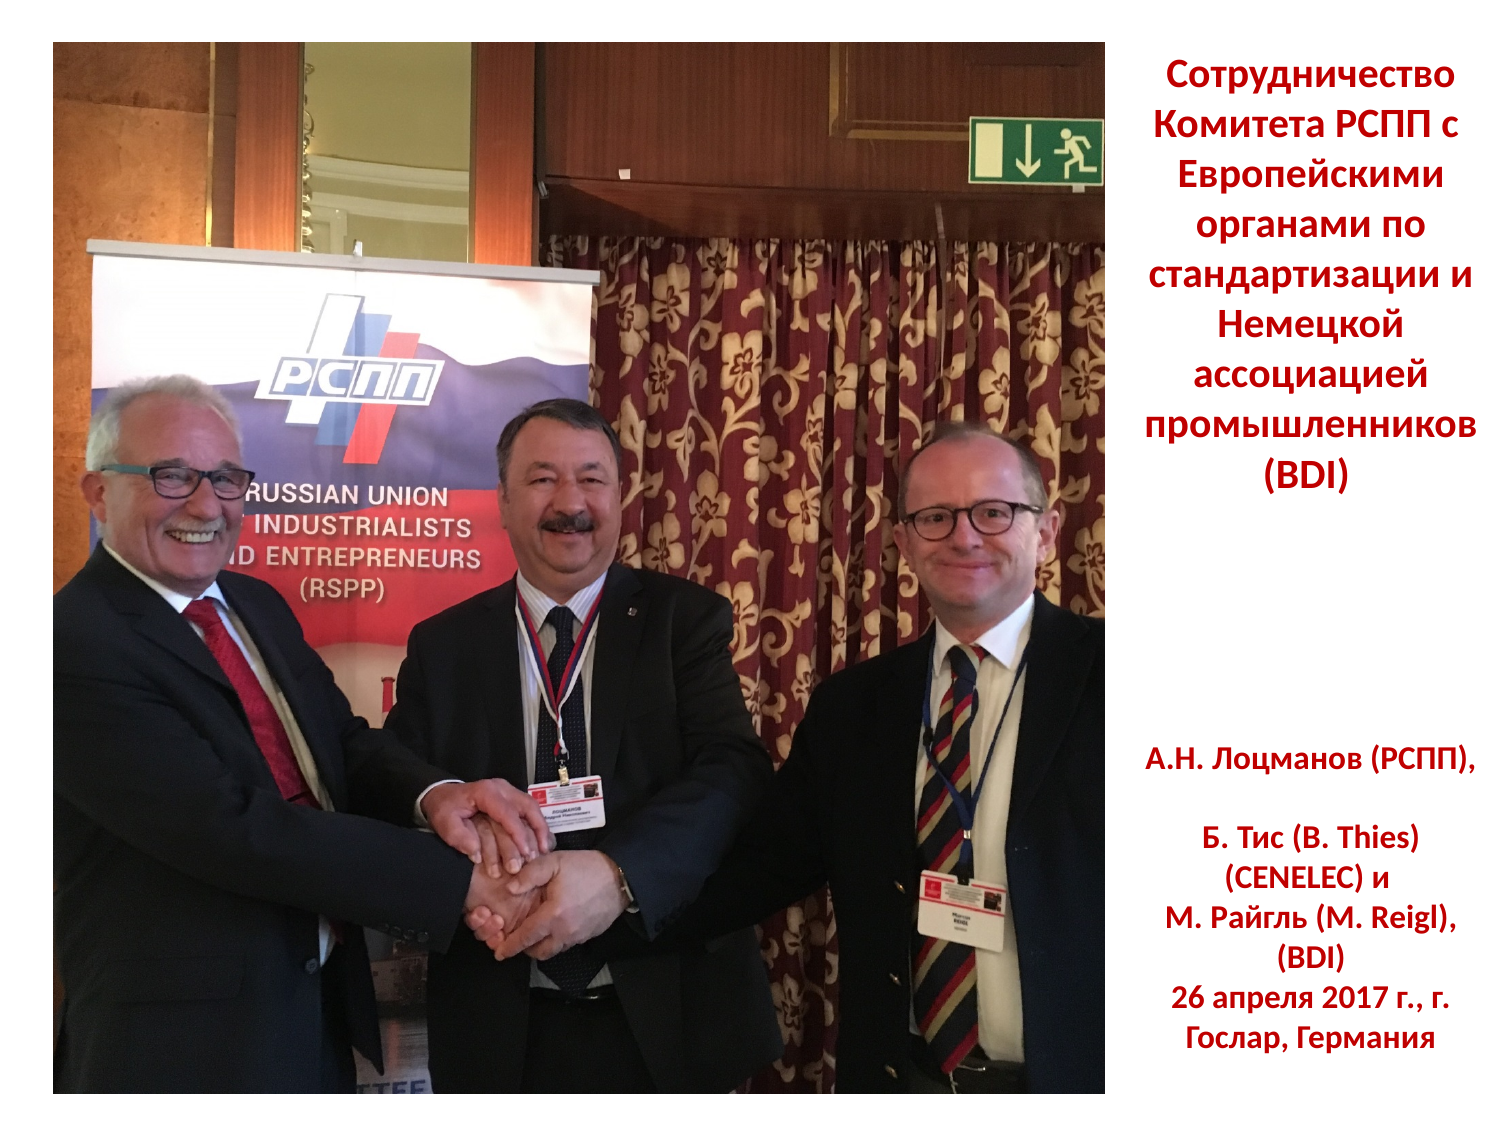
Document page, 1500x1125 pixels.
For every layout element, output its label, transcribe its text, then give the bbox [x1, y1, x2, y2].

picture [52, 42, 1105, 1094]
title Сотрудничество Комитета РСПП с Европейскими органами по стандартизации и Немецкой ассоциацией промышленников (BDI) А.Н. Лоцманов (РСПП), Б. Тис (B. Thies) (CENELEC) и М. Райгль (M. Reigl), (BDI) 26 апреля 2017 г., г. Гослар, Германия [1128, 42, 1495, 1059]
